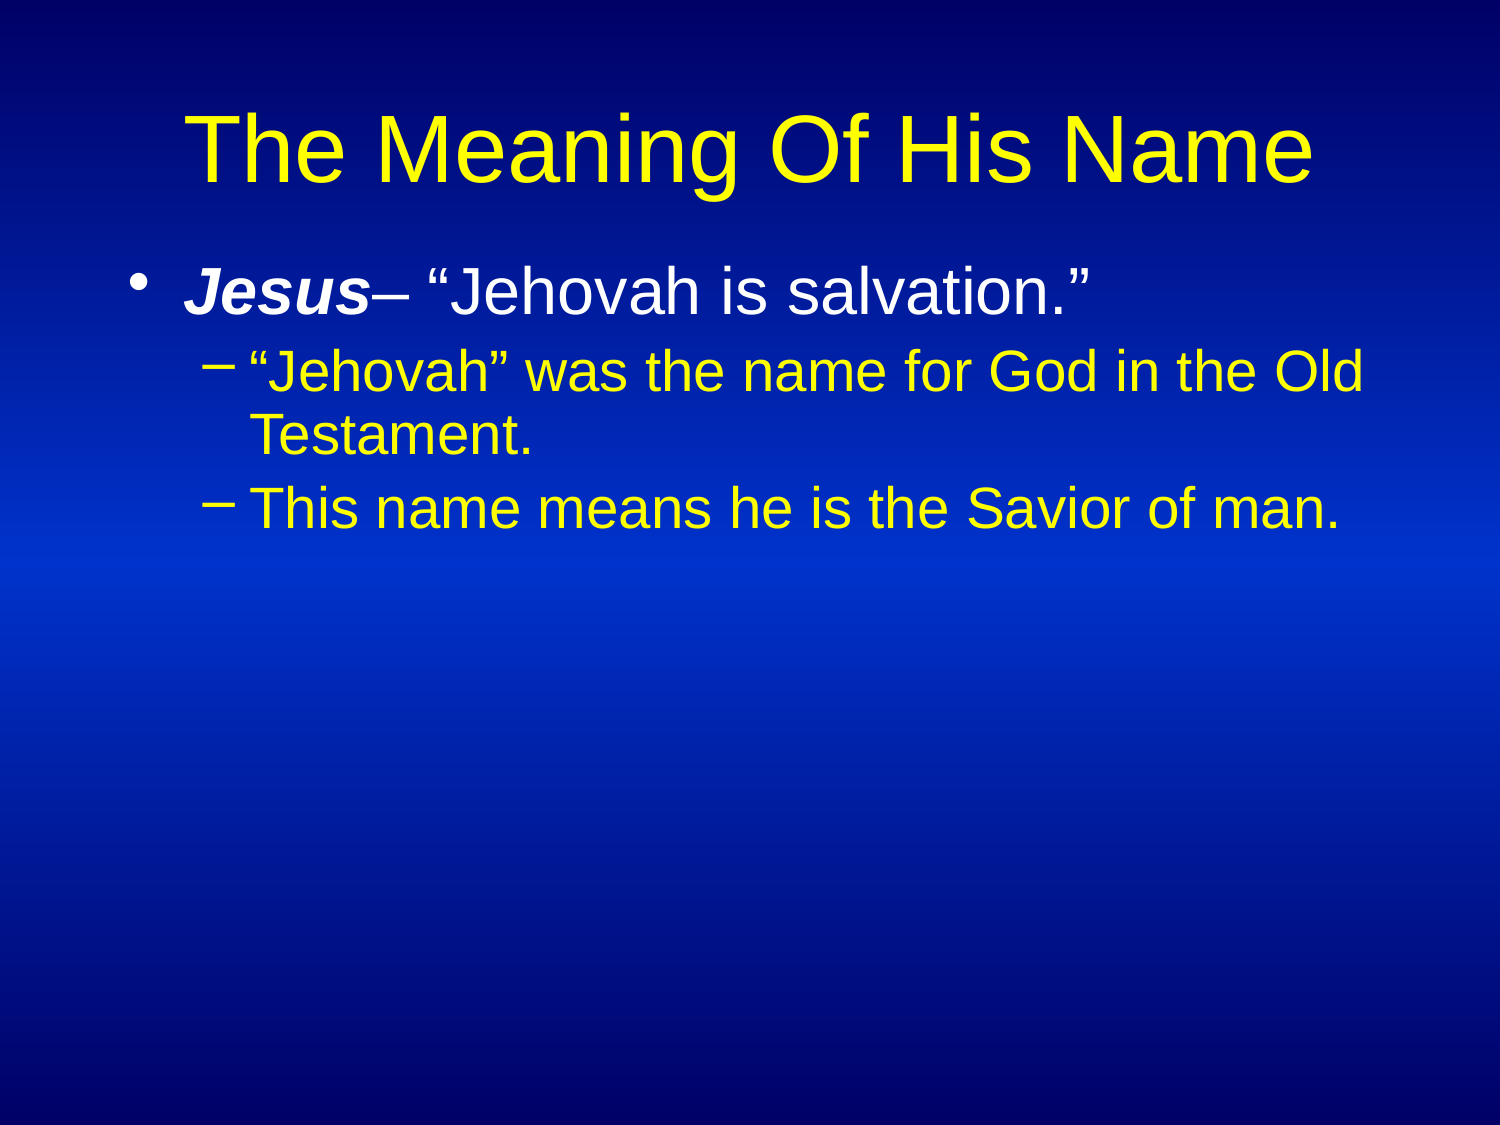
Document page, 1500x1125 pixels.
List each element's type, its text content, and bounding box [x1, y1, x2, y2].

title The Meaning Of His Name [37, 50, 1463, 238]
list Jesus– “Jehovah is salvation.” “Jehovah” was the name for God in the Old Testament. This name means he is the Savior of man. [112, 249, 1438, 1038]
